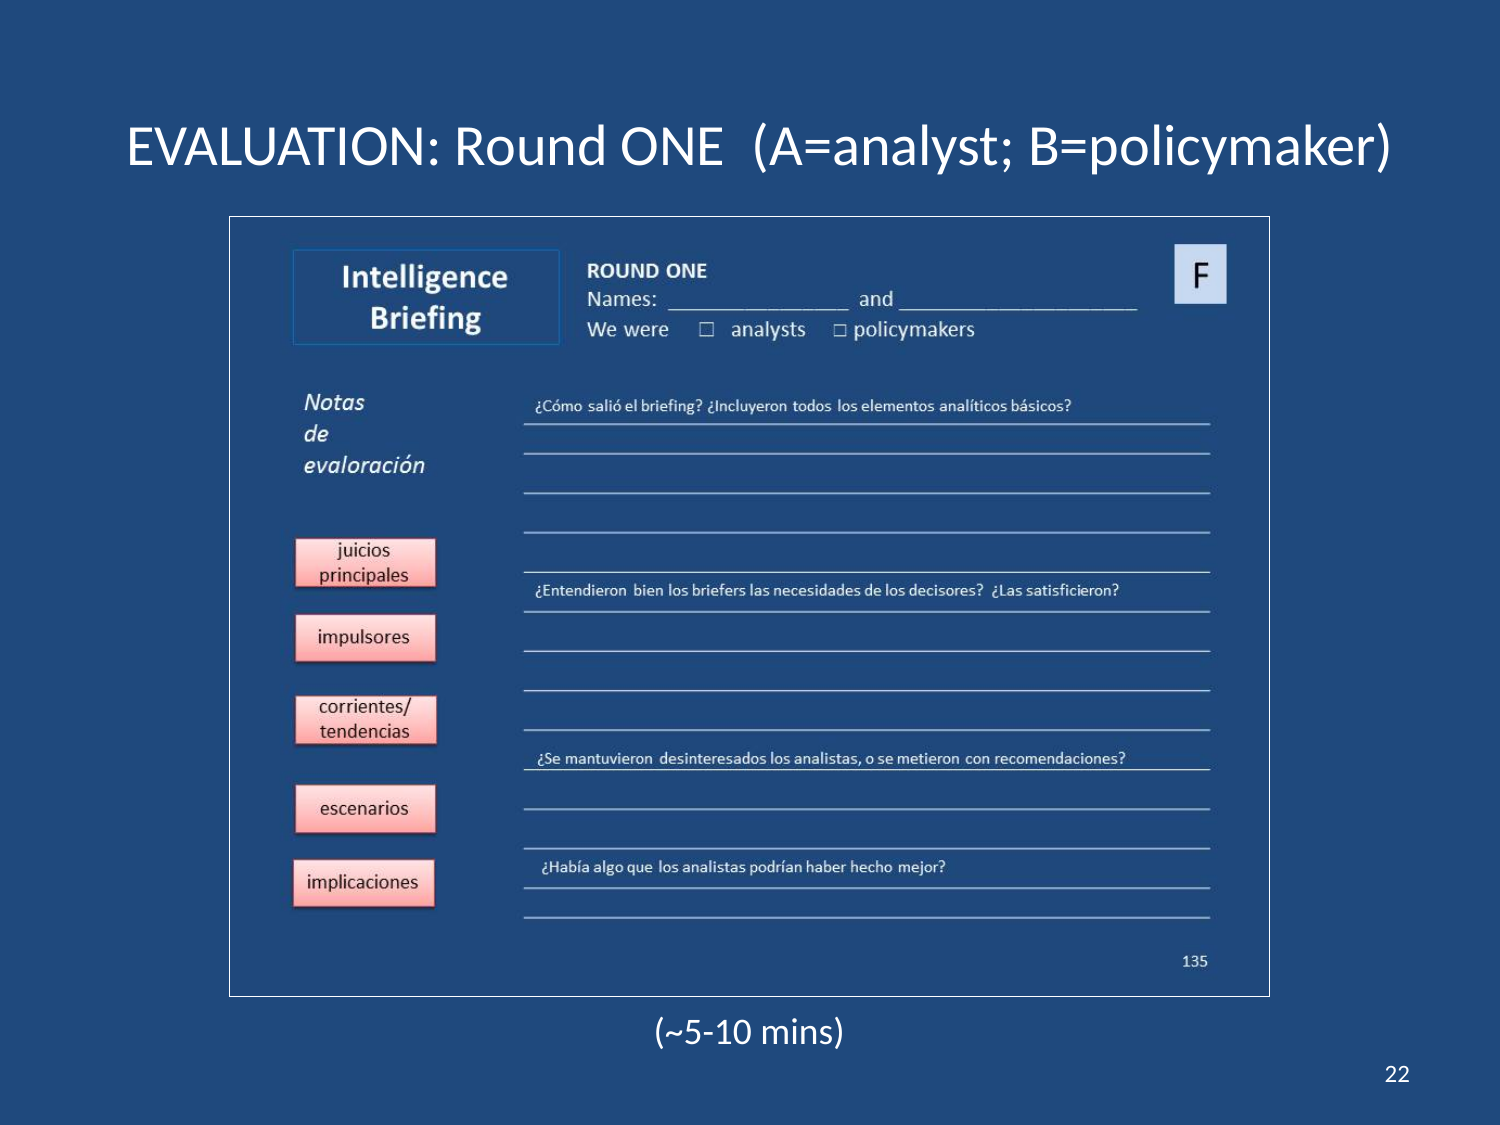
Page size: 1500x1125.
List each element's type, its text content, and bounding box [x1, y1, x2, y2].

slide_number 22 [1074, 1042, 1425, 1103]
picture [229, 215, 1270, 997]
text_box EVALUATION: Round ONE (A=analyst; B=policymaker) [16, 99, 1500, 268]
text_box (~5-10 mins) [638, 1005, 860, 1060]
